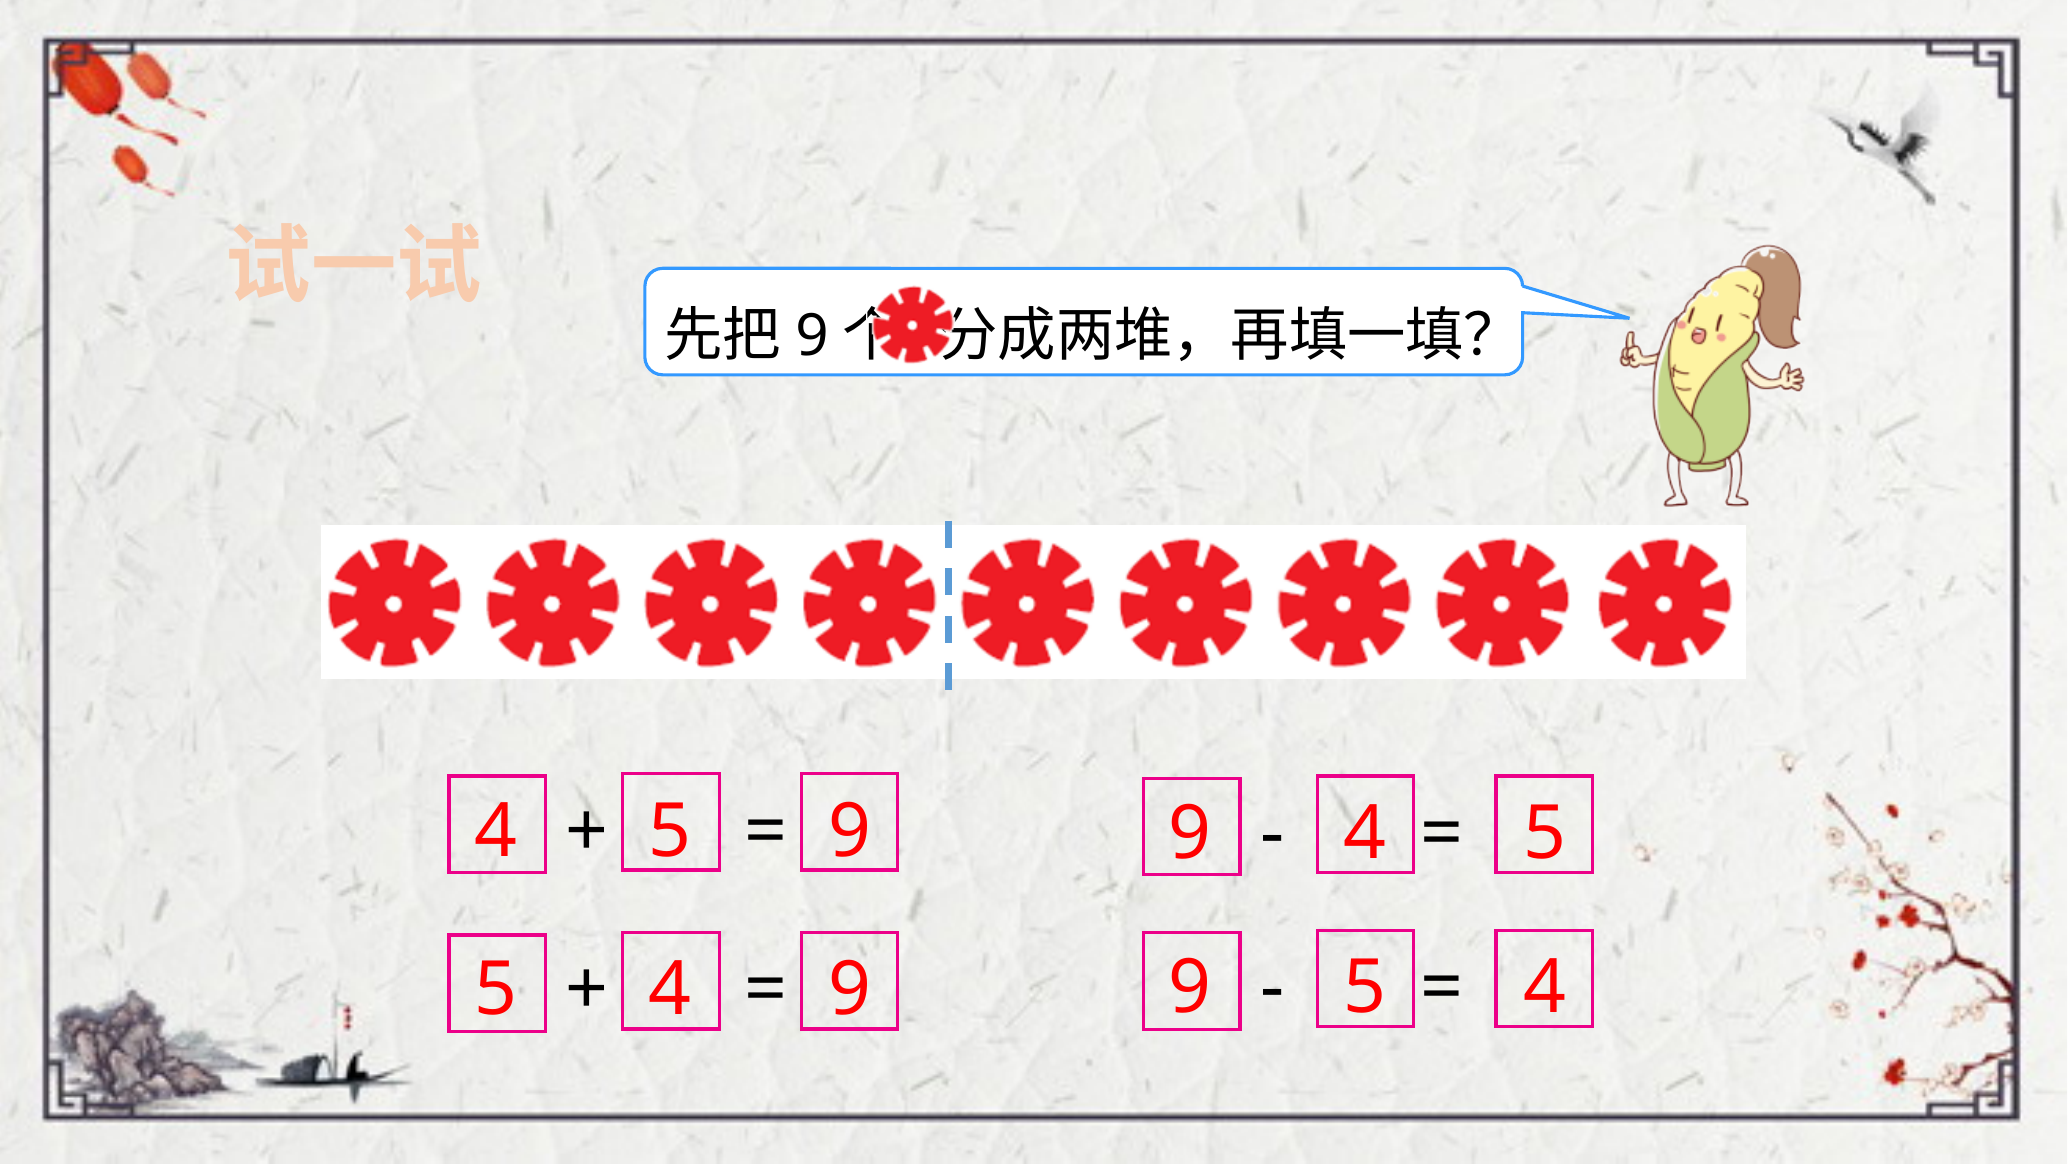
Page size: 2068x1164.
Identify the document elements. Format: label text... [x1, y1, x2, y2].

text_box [1143, 930, 1608, 1037]
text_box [448, 932, 914, 1039]
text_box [1143, 775, 1608, 883]
text_box 试一试 [210, 202, 498, 320]
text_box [644, 241, 1821, 515]
picture [0, 0, 2068, 1164]
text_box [448, 773, 914, 880]
